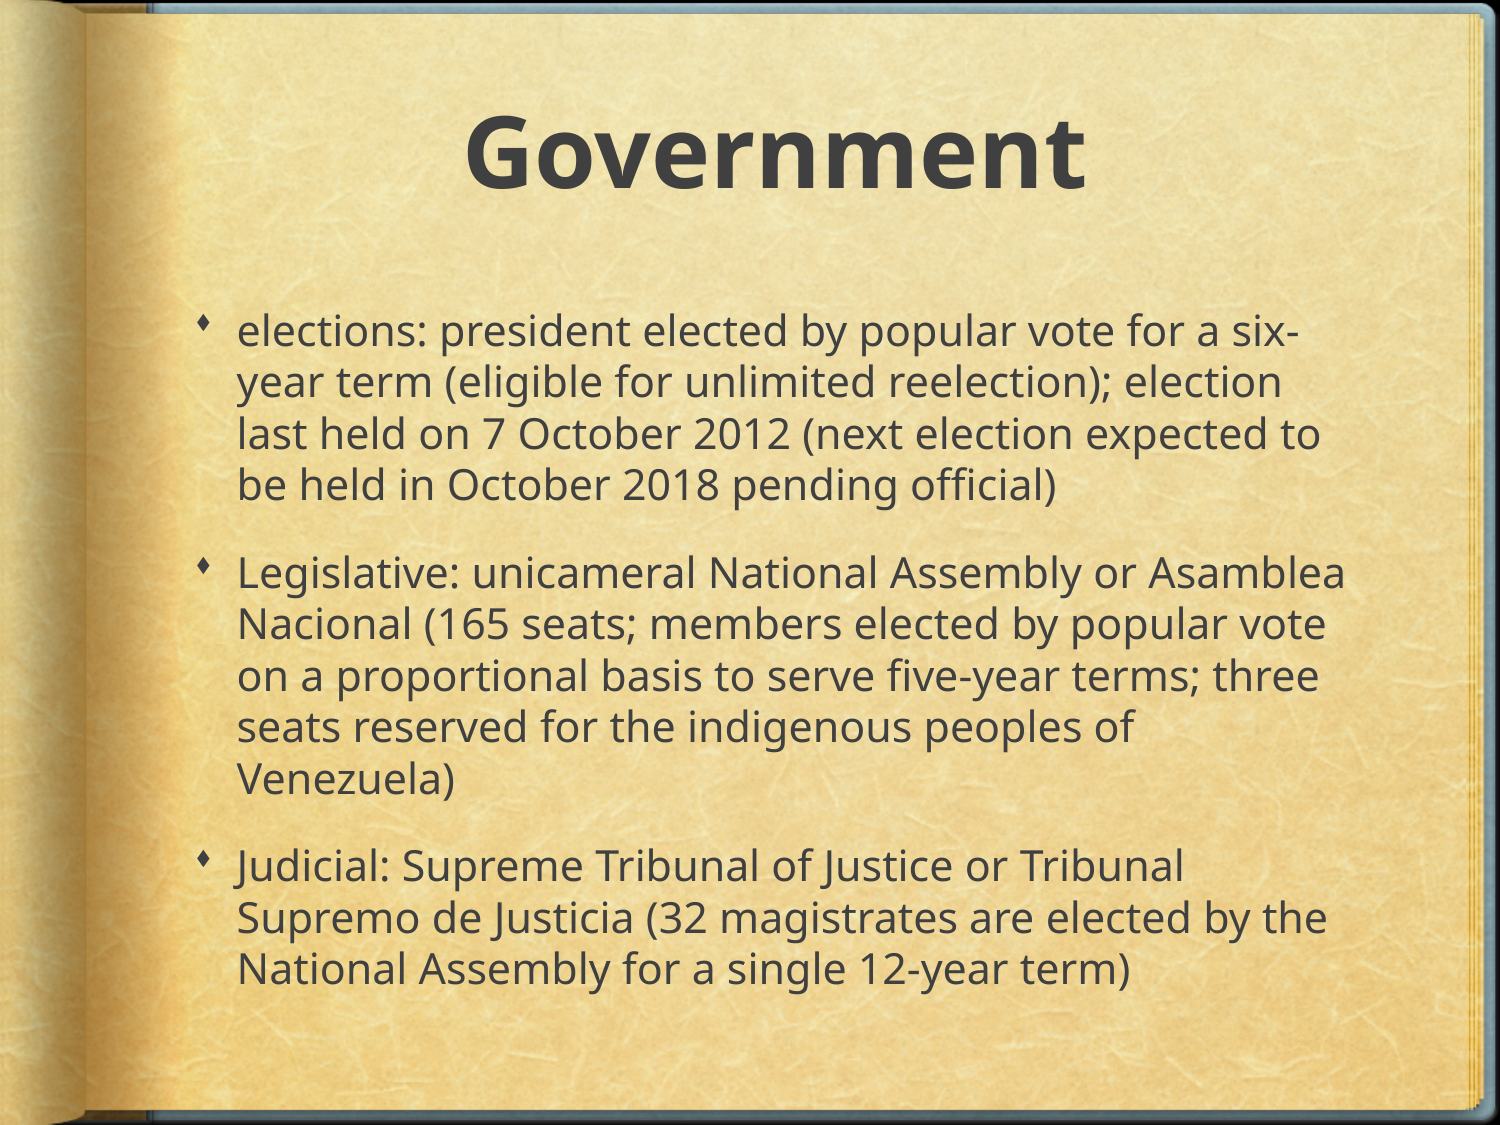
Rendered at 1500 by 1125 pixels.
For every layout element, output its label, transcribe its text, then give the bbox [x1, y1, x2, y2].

list elections: president elected by popular vote for a six-year term (eligible for unlimited reelection); election last held on 7 October 2012 (next election expected to be held in October 2018 pending official) Legislative: unicameral National Assembly or Asamblea Nacional (165 seats; members elected by popular vote on a proportional basis to serve five-year terms; three seats reserved for the indigenous peoples of Venezuela) Judicial: Supreme Tribunal of Justice or Tribunal Supremo de Justicia (32 magistrates are elected by the National Assembly for a single 12-year term) [178, 295, 1372, 1005]
picture [0, 0, 1500, 1125]
title Government [178, 45, 1372, 265]
